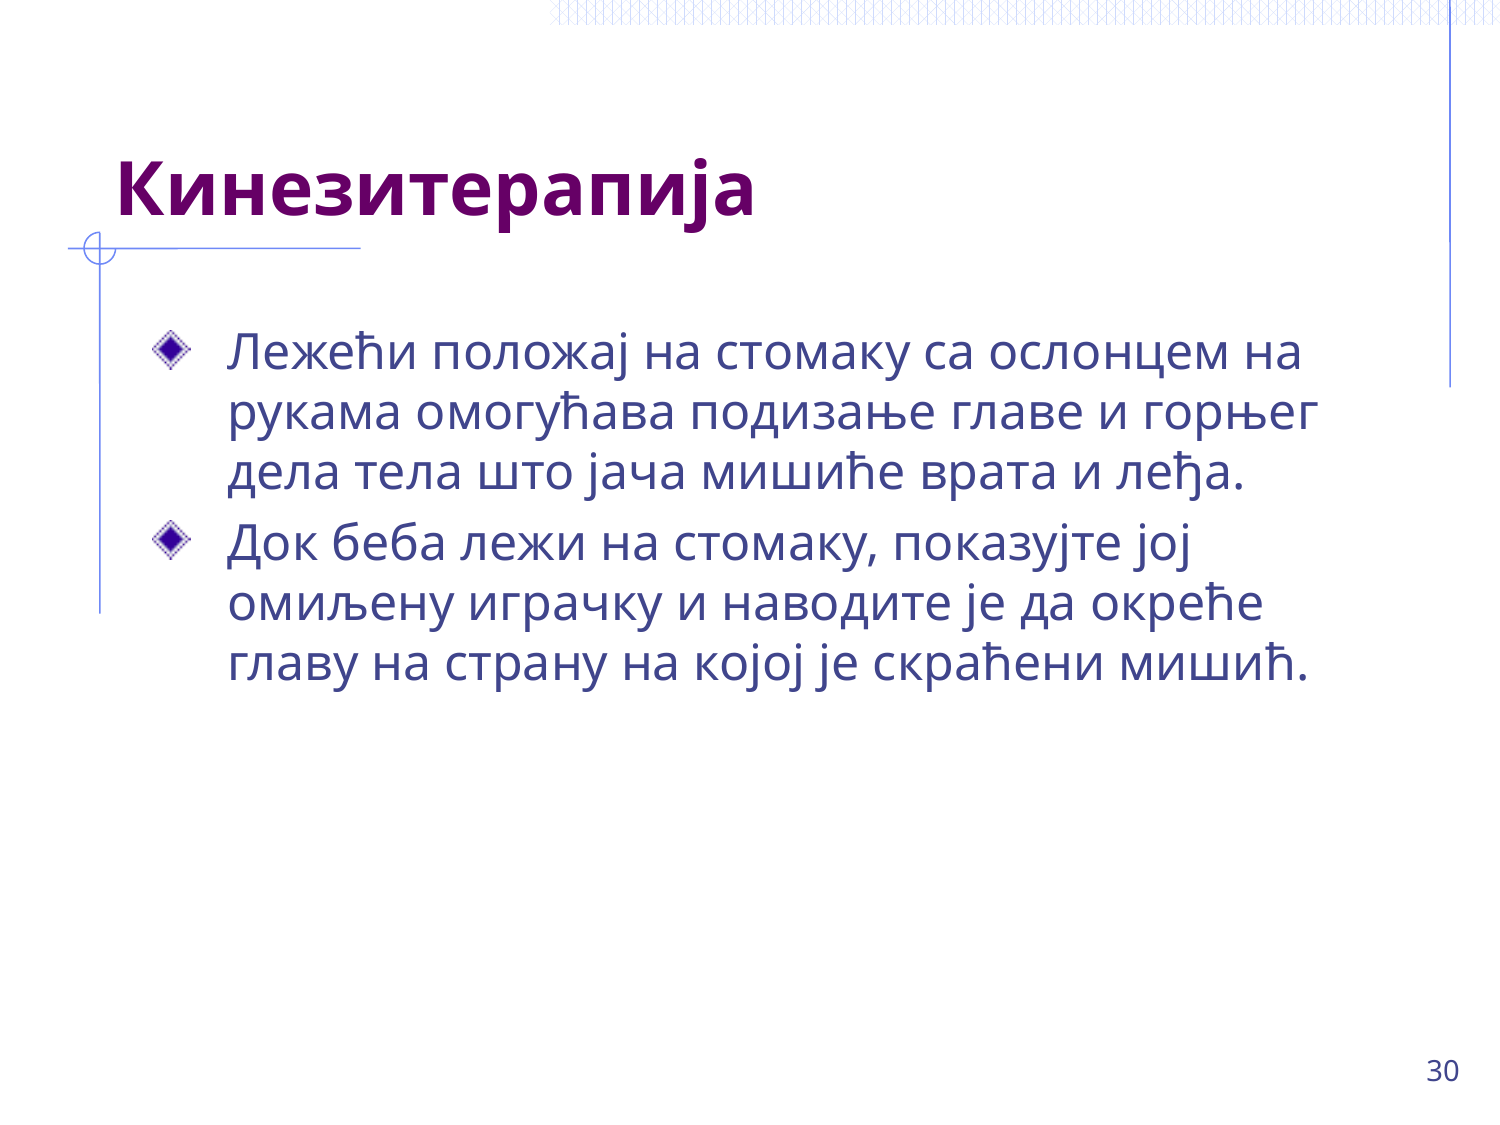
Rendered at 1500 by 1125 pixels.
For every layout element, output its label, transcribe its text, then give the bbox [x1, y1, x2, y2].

slide_number 30 [1162, 1025, 1475, 1100]
picture [152, 520, 191, 560]
list Лежећи положај на стомаку са ослонцем на рукама омогућава подизање главе и горњег дела тела што јача мишиће врата и леђа. Док беба лежи на стомаку, показујте јој омиљену играчку и наводите је да окреће главу на страну на којој је скраћени мишић. [137, 312, 1413, 988]
picture [152, 330, 191, 370]
title Кинезитерапија [99, 49, 1376, 238]
